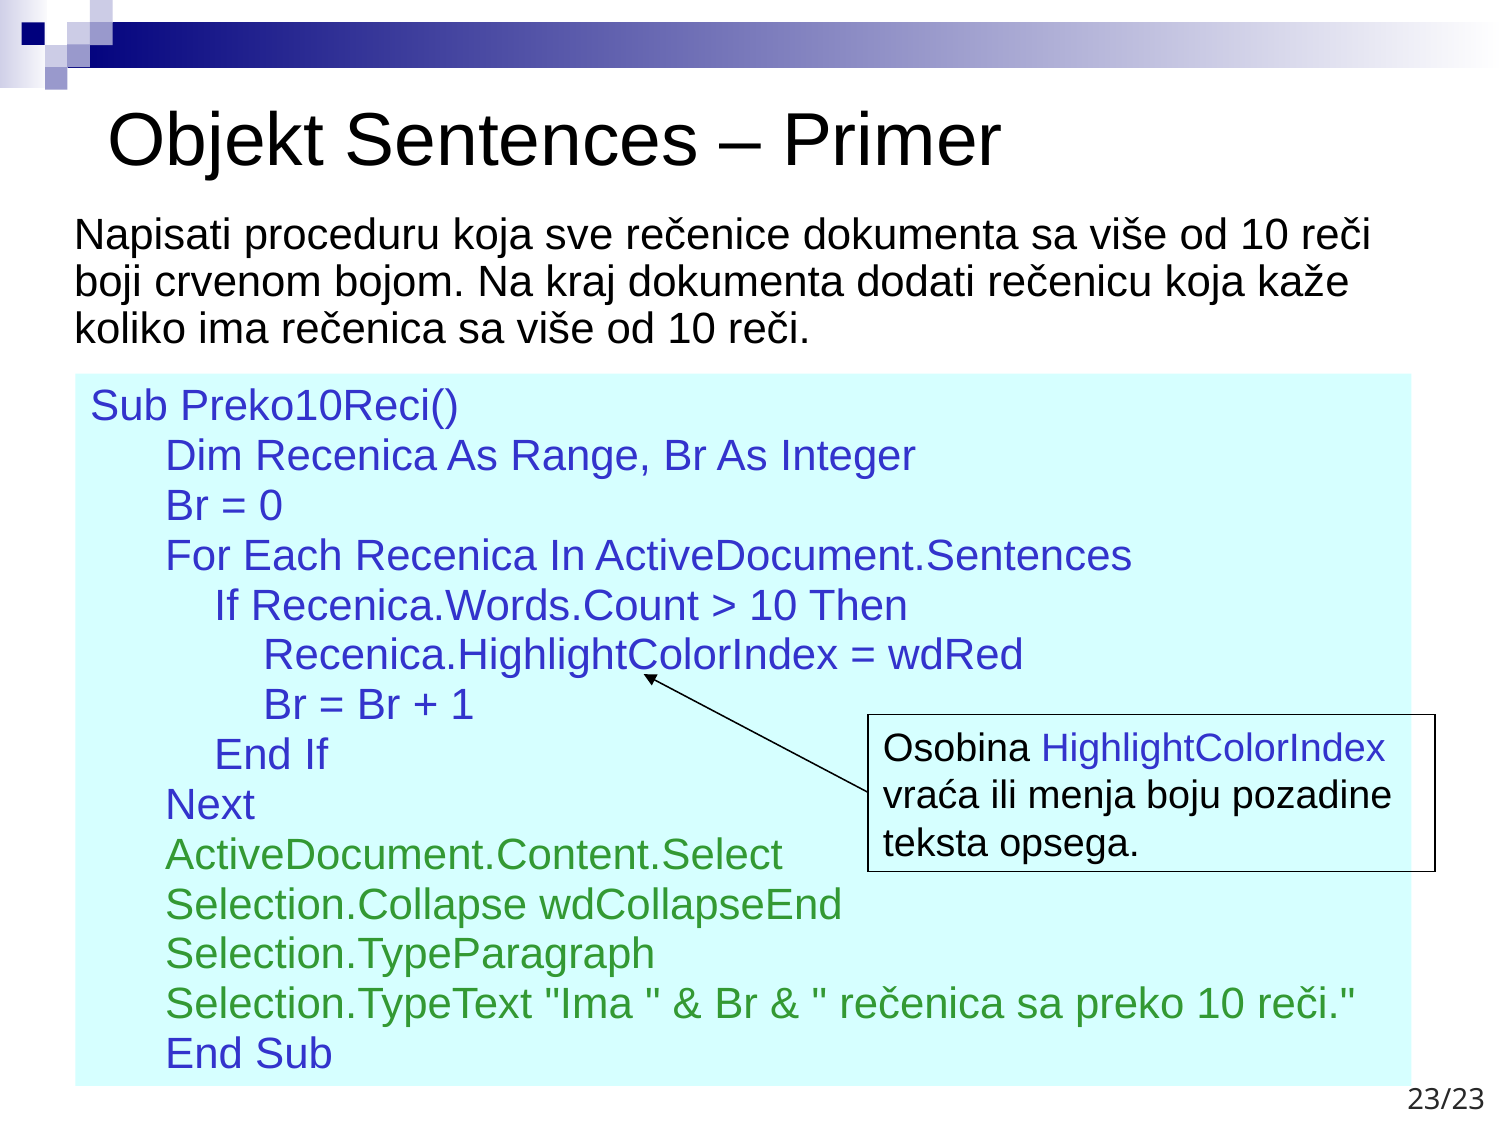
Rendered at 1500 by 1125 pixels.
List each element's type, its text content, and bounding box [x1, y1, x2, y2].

text_box Napisati proceduru koja sve rečenice dokumenta sa više od 10 reči boji crvenom bojom. Na kraj dokumenta dodati rečenicu koja kaže koliko ima rečenica sa više od 10 reči. [64, 204, 1424, 347]
text_box Sub Preko10Reci() Dim Recenica As Range, Br As Integer Br = 0 For Each Recenica In ActiveDocument.Sentences If Recenica.Words.Count > 10 Then Recenica.HighlightColorIndex = wdRed Br = Br + 1 End If Next ActiveDocument.Content.Select Selection.Collapse wdCollapseEnd Selection.TypeParagraph Selection.TypeText "Ima " & Br & " rečenica sa preko 10 reči." End Sub [75, 373, 1412, 1086]
text_box Osobina HighlightColorIndex vraća ili menja boju pozadine teksta opsega. [868, 714, 1435, 872]
text_box [643, 674, 869, 793]
title Objekt Sentences – Primer [92, 74, 1022, 197]
text_box 23/23 [1374, 1072, 1500, 1123]
